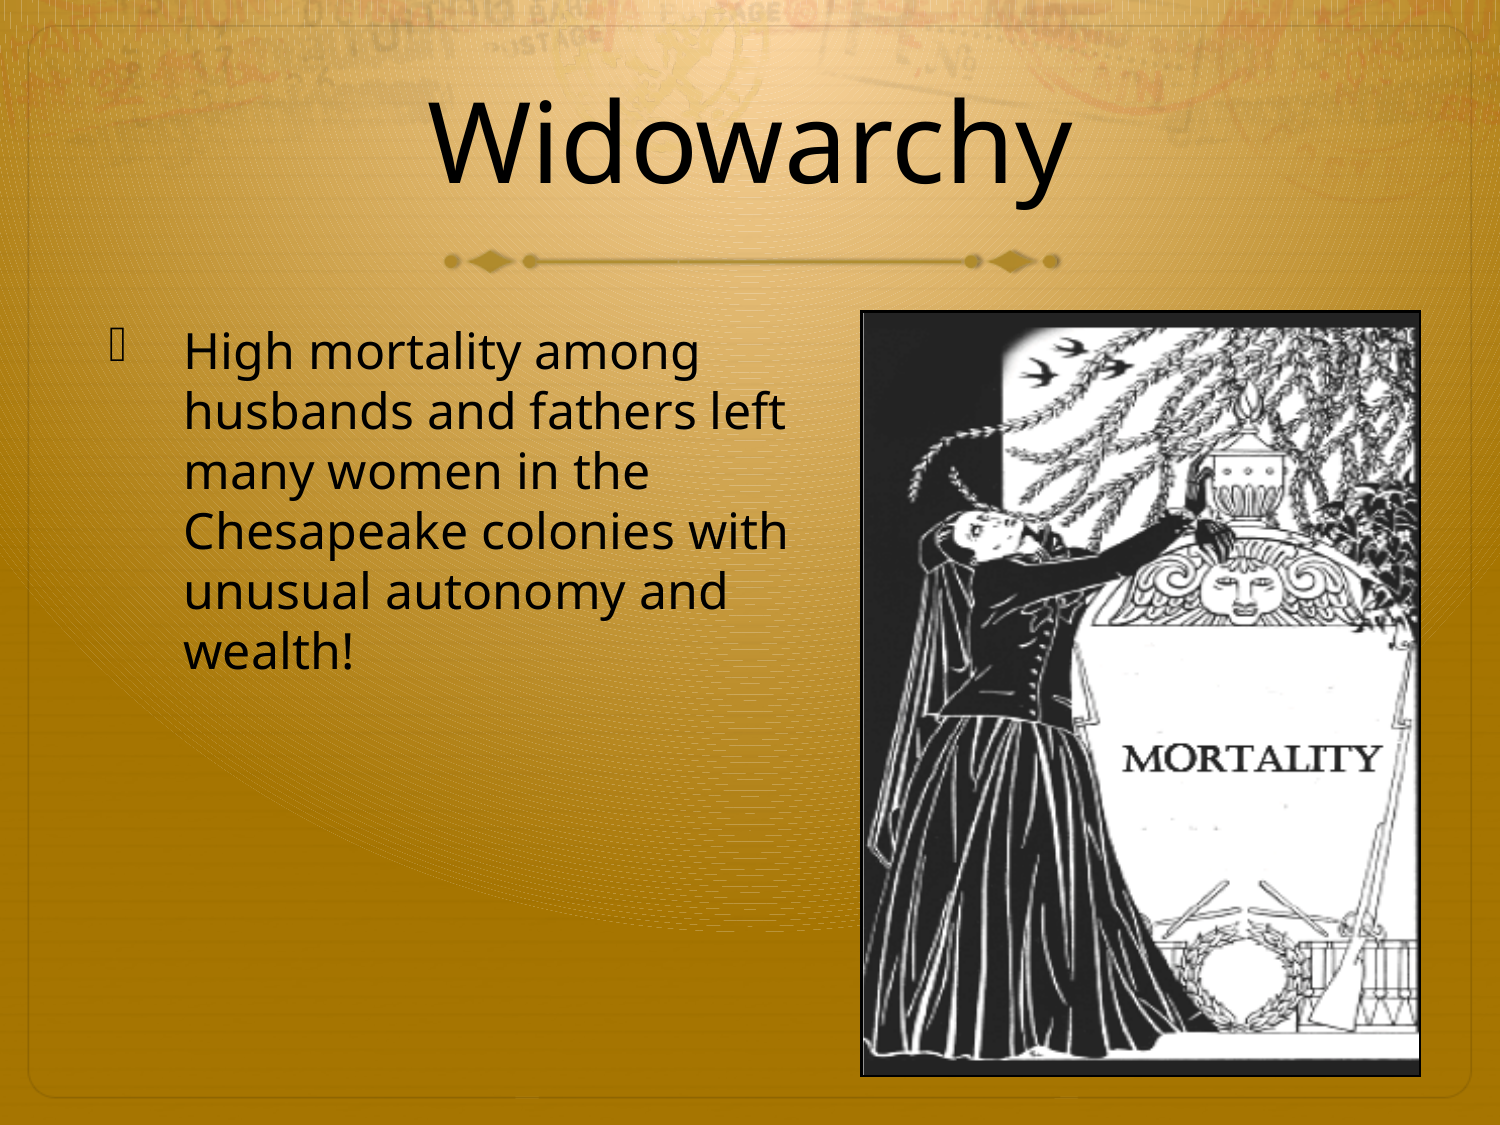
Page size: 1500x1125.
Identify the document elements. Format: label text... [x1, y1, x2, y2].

title Widowarchy [93, 45, 1407, 233]
picture [0, 0, 1500, 1125]
list High mortality among husbands and fathers left many women in the Chesapeake colonies with unusual autonomy and wealth! [93, 312, 826, 988]
